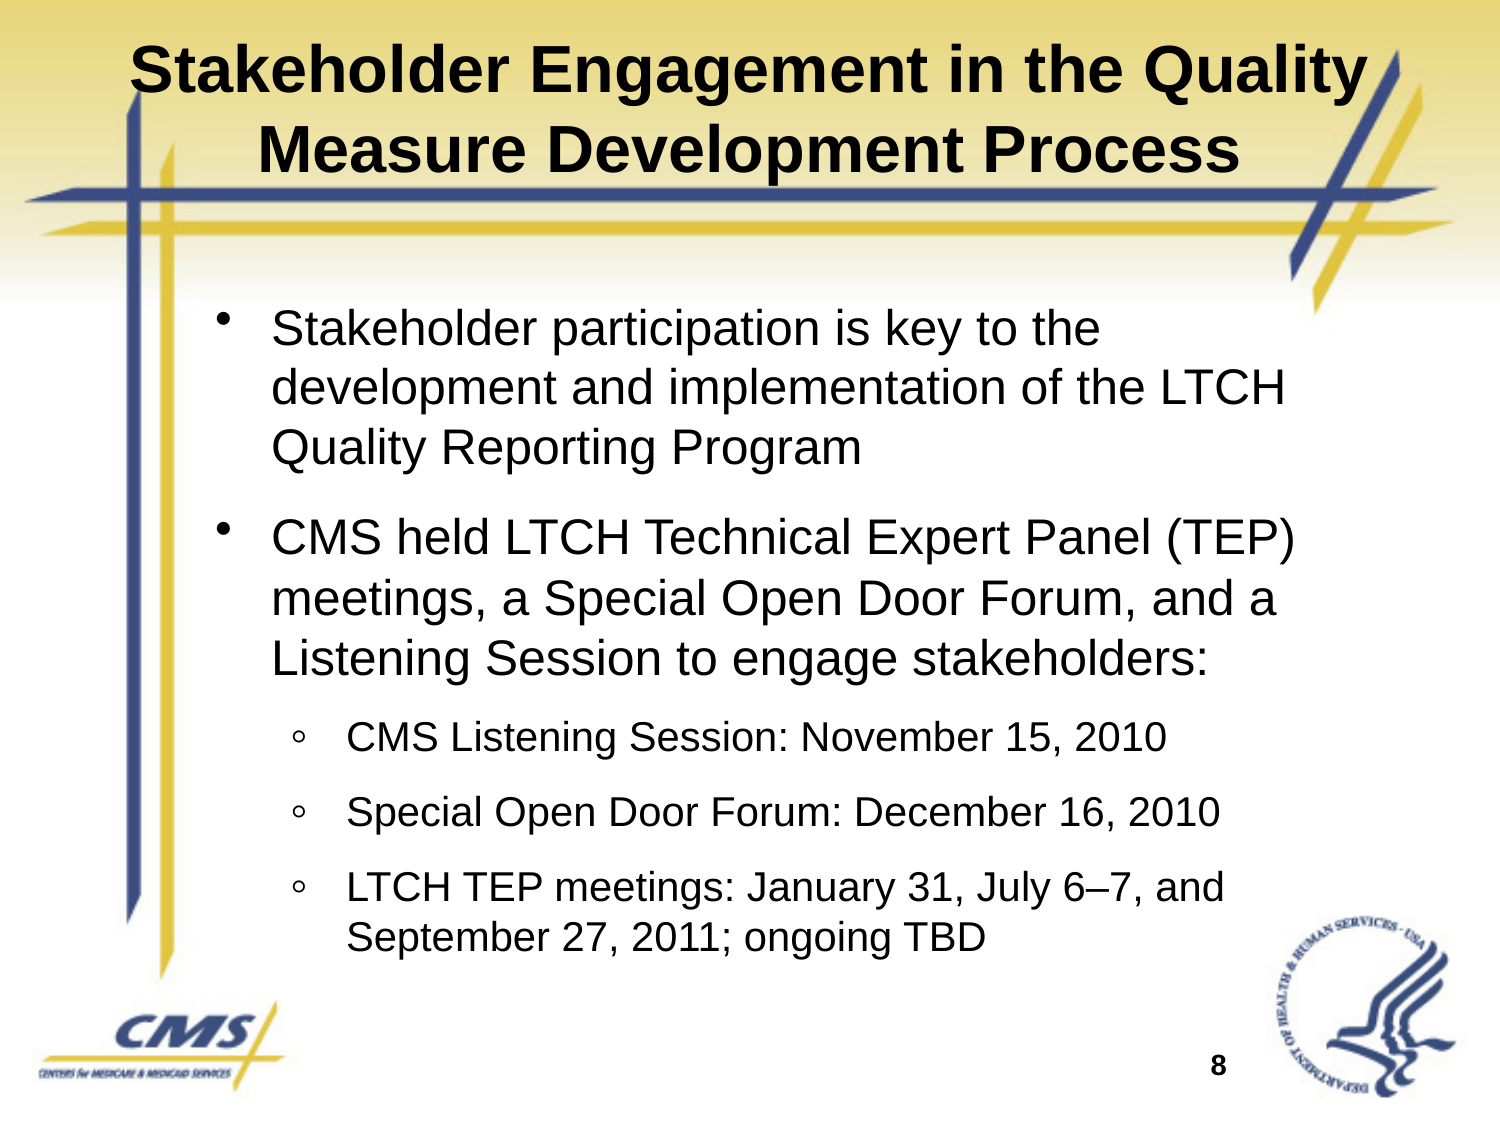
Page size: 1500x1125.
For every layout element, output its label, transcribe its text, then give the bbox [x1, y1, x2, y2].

title Stakeholder Engagement in the Quality Measure Development Process [112, 12, 1388, 201]
list Stakeholder participation is key to the development and implementation of the LTCH Quality Reporting Program CMS held LTCH Technical Expert Panel (TEP) meetings, a Special Open Door Forum, and a Listening Session to engage stakeholders: CMS Listening Session: November 15, 2010 Special Open Door Forum: December 16, 2010 LTCH TEP meetings: January 31, July 6–7, and September 27, 2011; ongoing TBD [199, 287, 1376, 988]
picture [0, 0, 1500, 1125]
